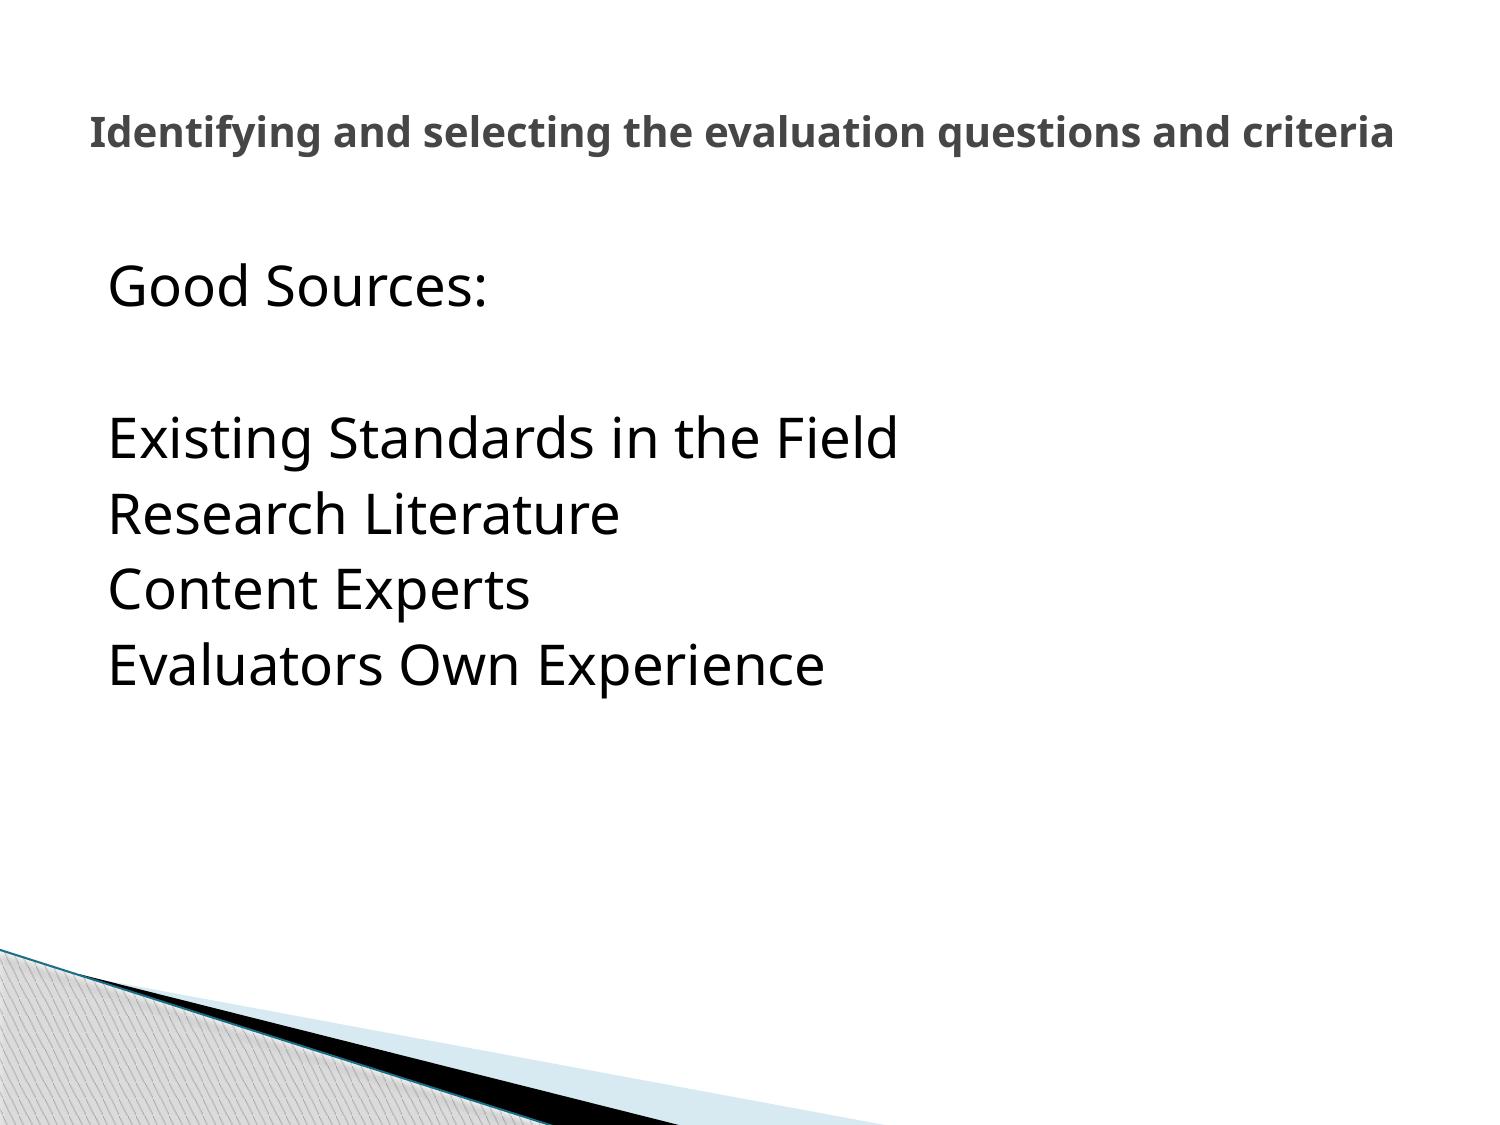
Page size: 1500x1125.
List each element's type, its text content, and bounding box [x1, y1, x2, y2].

list Good Sources: Existing Standards in the Field Research Literature Content Experts Evaluators Own Experience [75, 243, 1425, 986]
title Identifying and selecting the evaluation questions and criteria [75, 45, 1425, 233]
